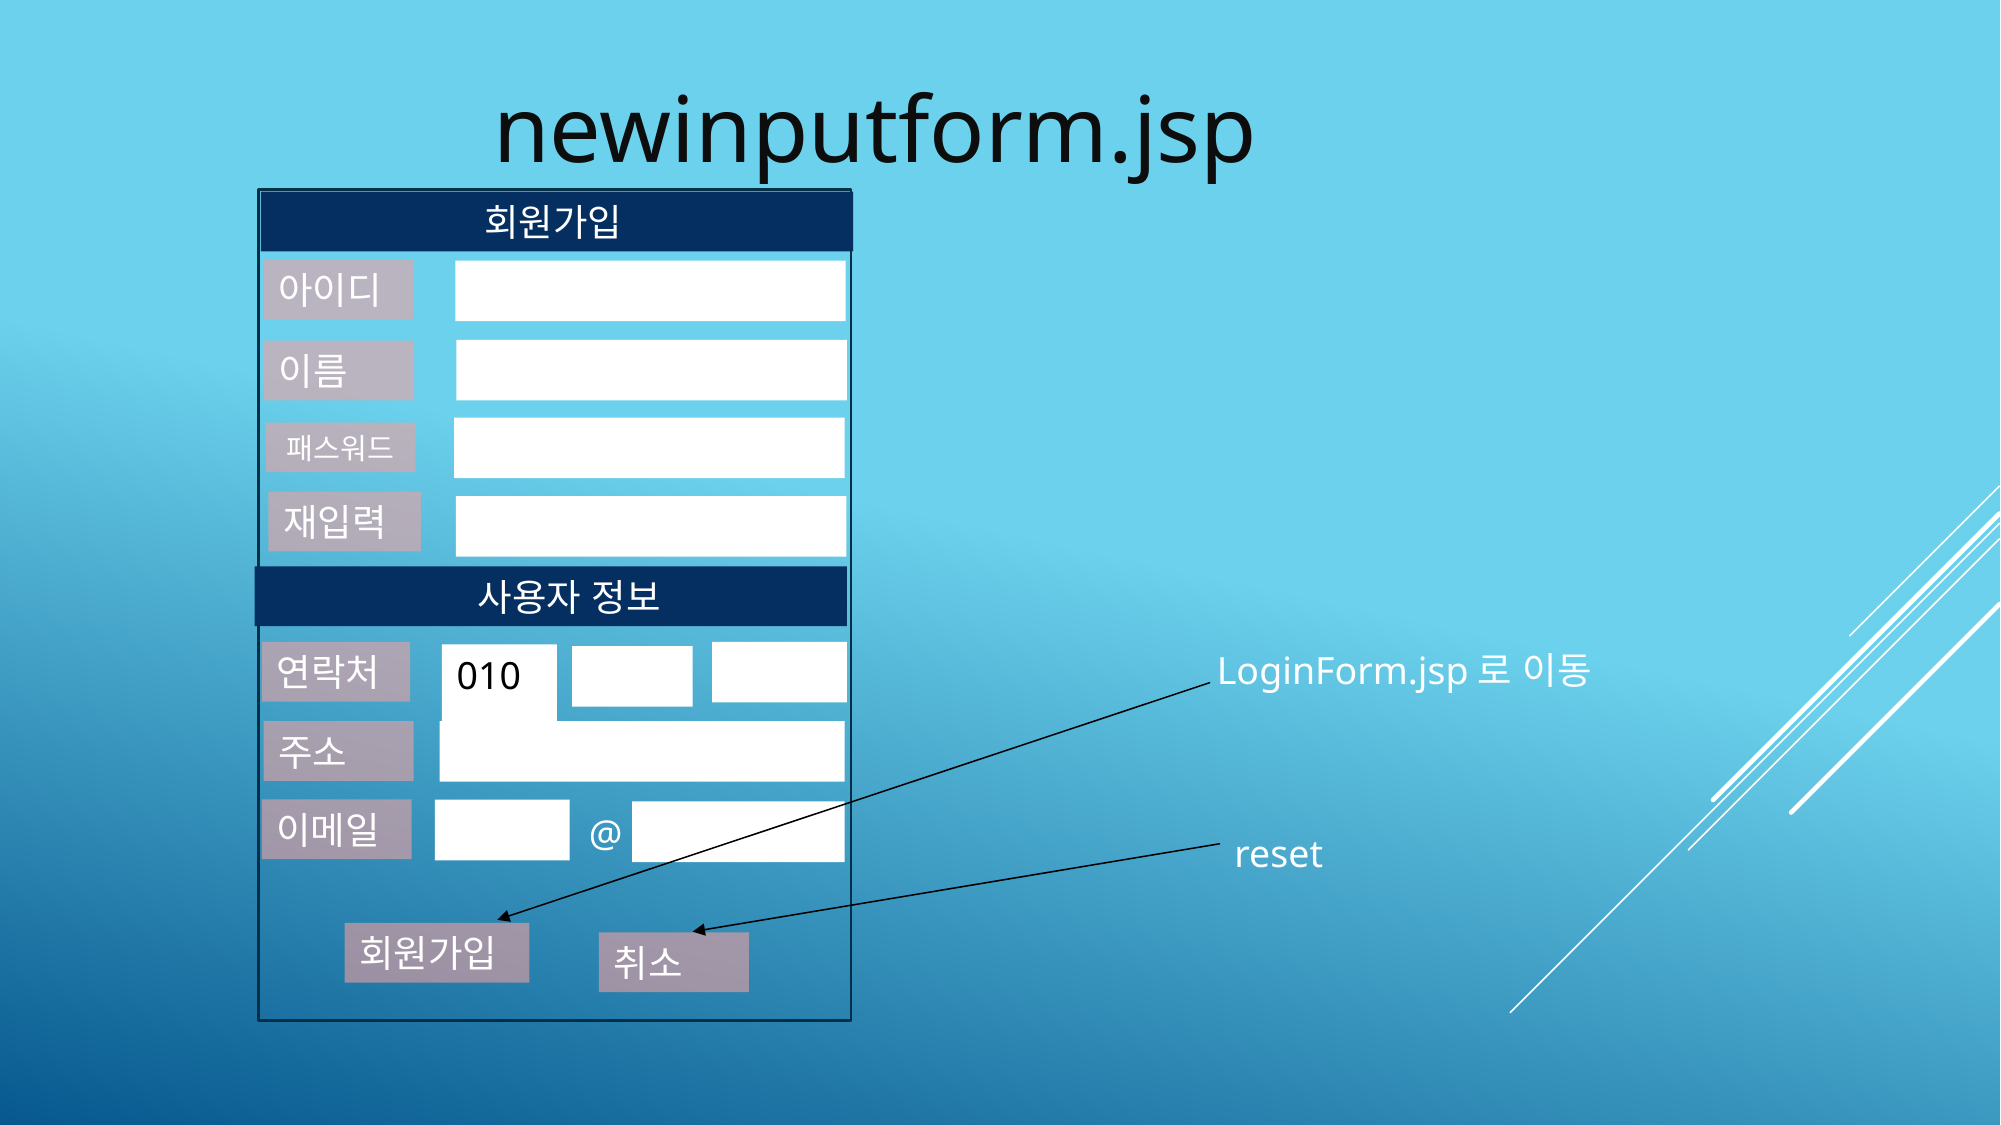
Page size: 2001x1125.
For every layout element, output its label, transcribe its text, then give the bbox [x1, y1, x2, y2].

text_box 취소 [598, 932, 749, 993]
text_box 사용자 정보 [254, 566, 847, 627]
text_box 이메일 [261, 799, 412, 860]
text_box 연락처 [262, 641, 411, 702]
text_box LoginForm.jsp로 이동 [1202, 639, 1644, 700]
text_box 회원가입 [260, 191, 854, 252]
text_box 재입력 [268, 491, 422, 552]
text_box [496, 682, 1210, 920]
text_box 0100 [441, 644, 557, 721]
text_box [692, 843, 1220, 932]
text_box reset [1219, 822, 1620, 883]
text_box [712, 641, 847, 682]
text_box newinputform.jsp [478, 63, 1707, 188]
text_box 주소 [263, 721, 414, 781]
text_box [439, 721, 496, 782]
text_box [257, 188, 852, 1022]
text_box [572, 646, 693, 682]
text_box 회원가입 [344, 922, 530, 983]
text_box [434, 799, 496, 861]
text_box [455, 496, 847, 557]
